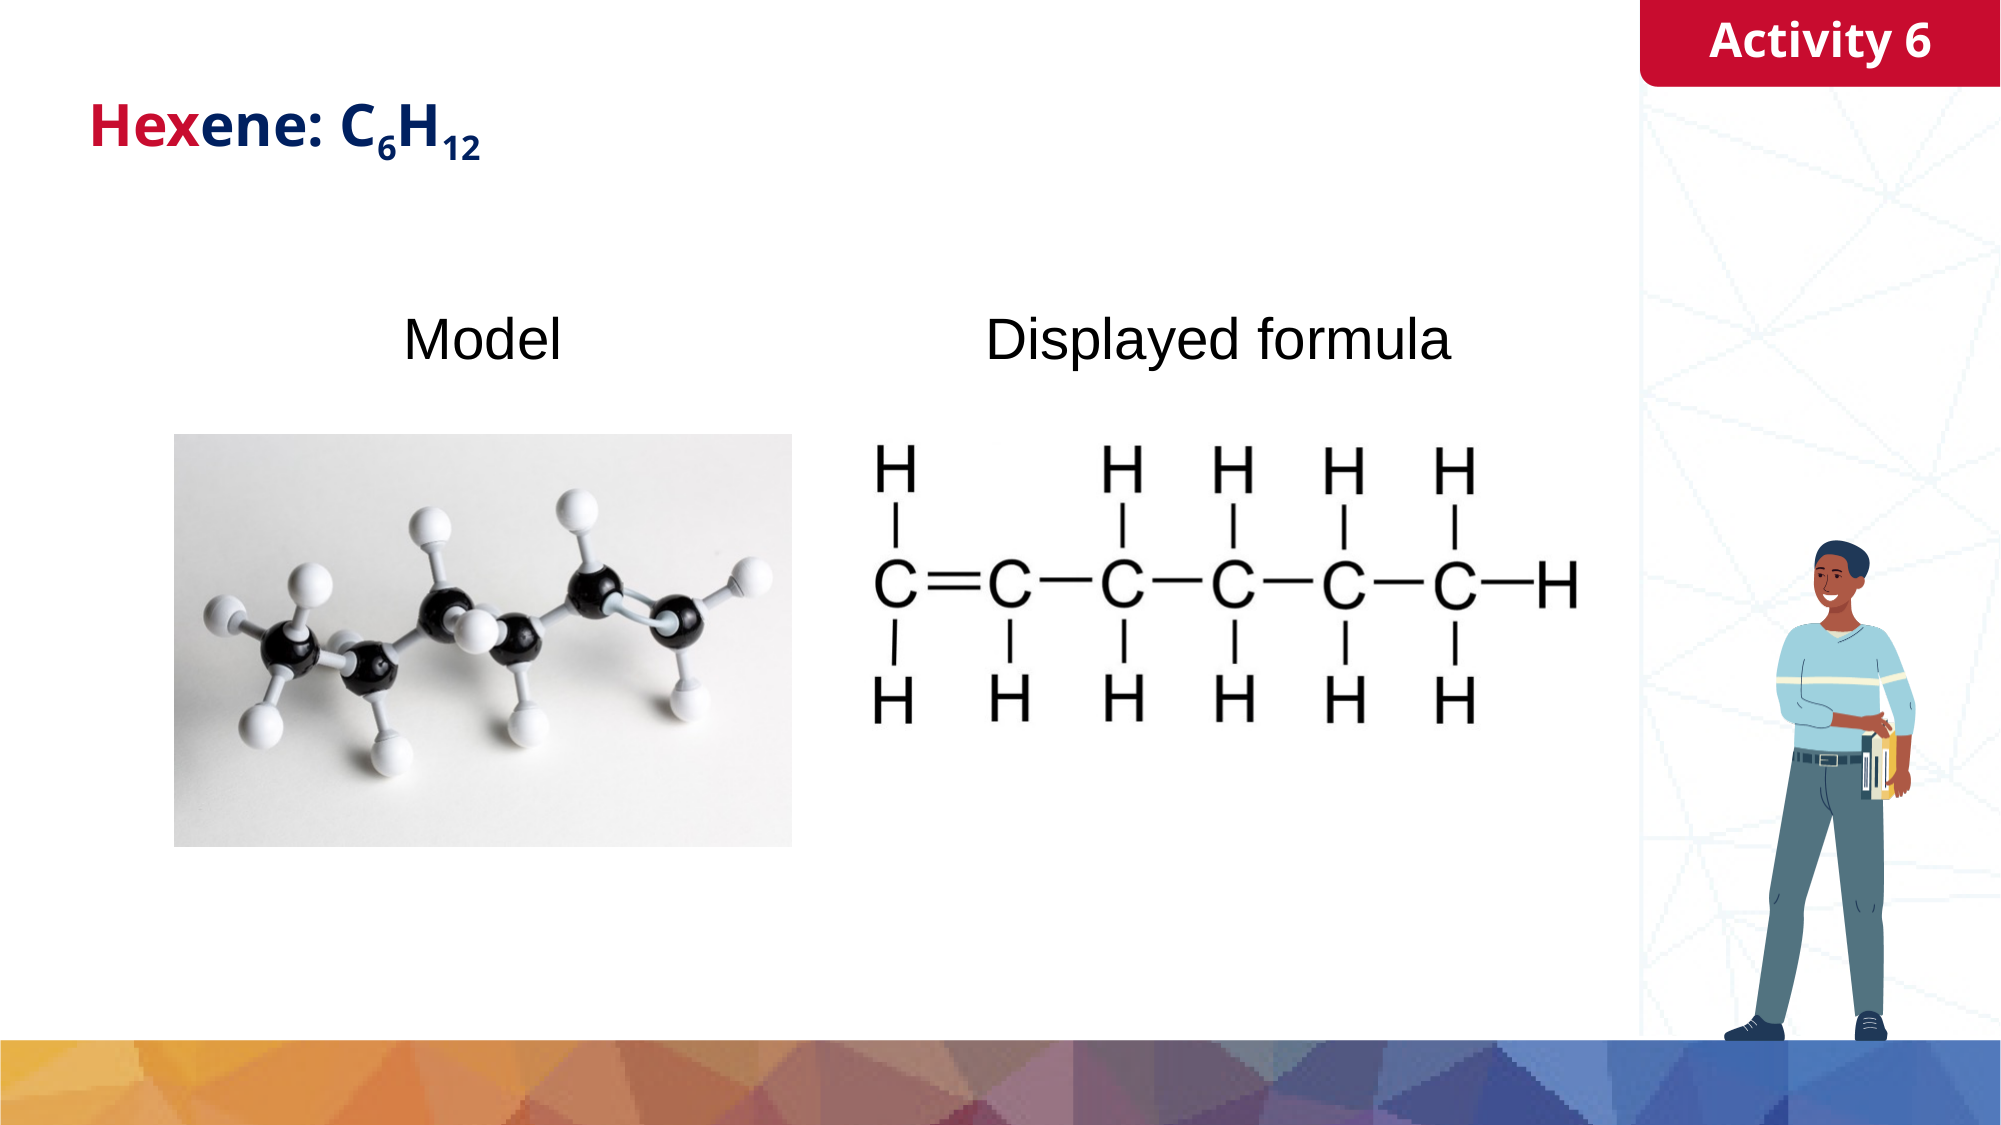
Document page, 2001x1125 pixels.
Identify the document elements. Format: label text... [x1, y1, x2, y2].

title Hexene: C6H12 [88, 88, 1566, 161]
picture [864, 434, 1591, 737]
text_box Model [208, 314, 758, 387]
picture [174, 434, 793, 847]
picture [0, 0, 2001, 1125]
text_box Displayed formula [944, 314, 1494, 387]
